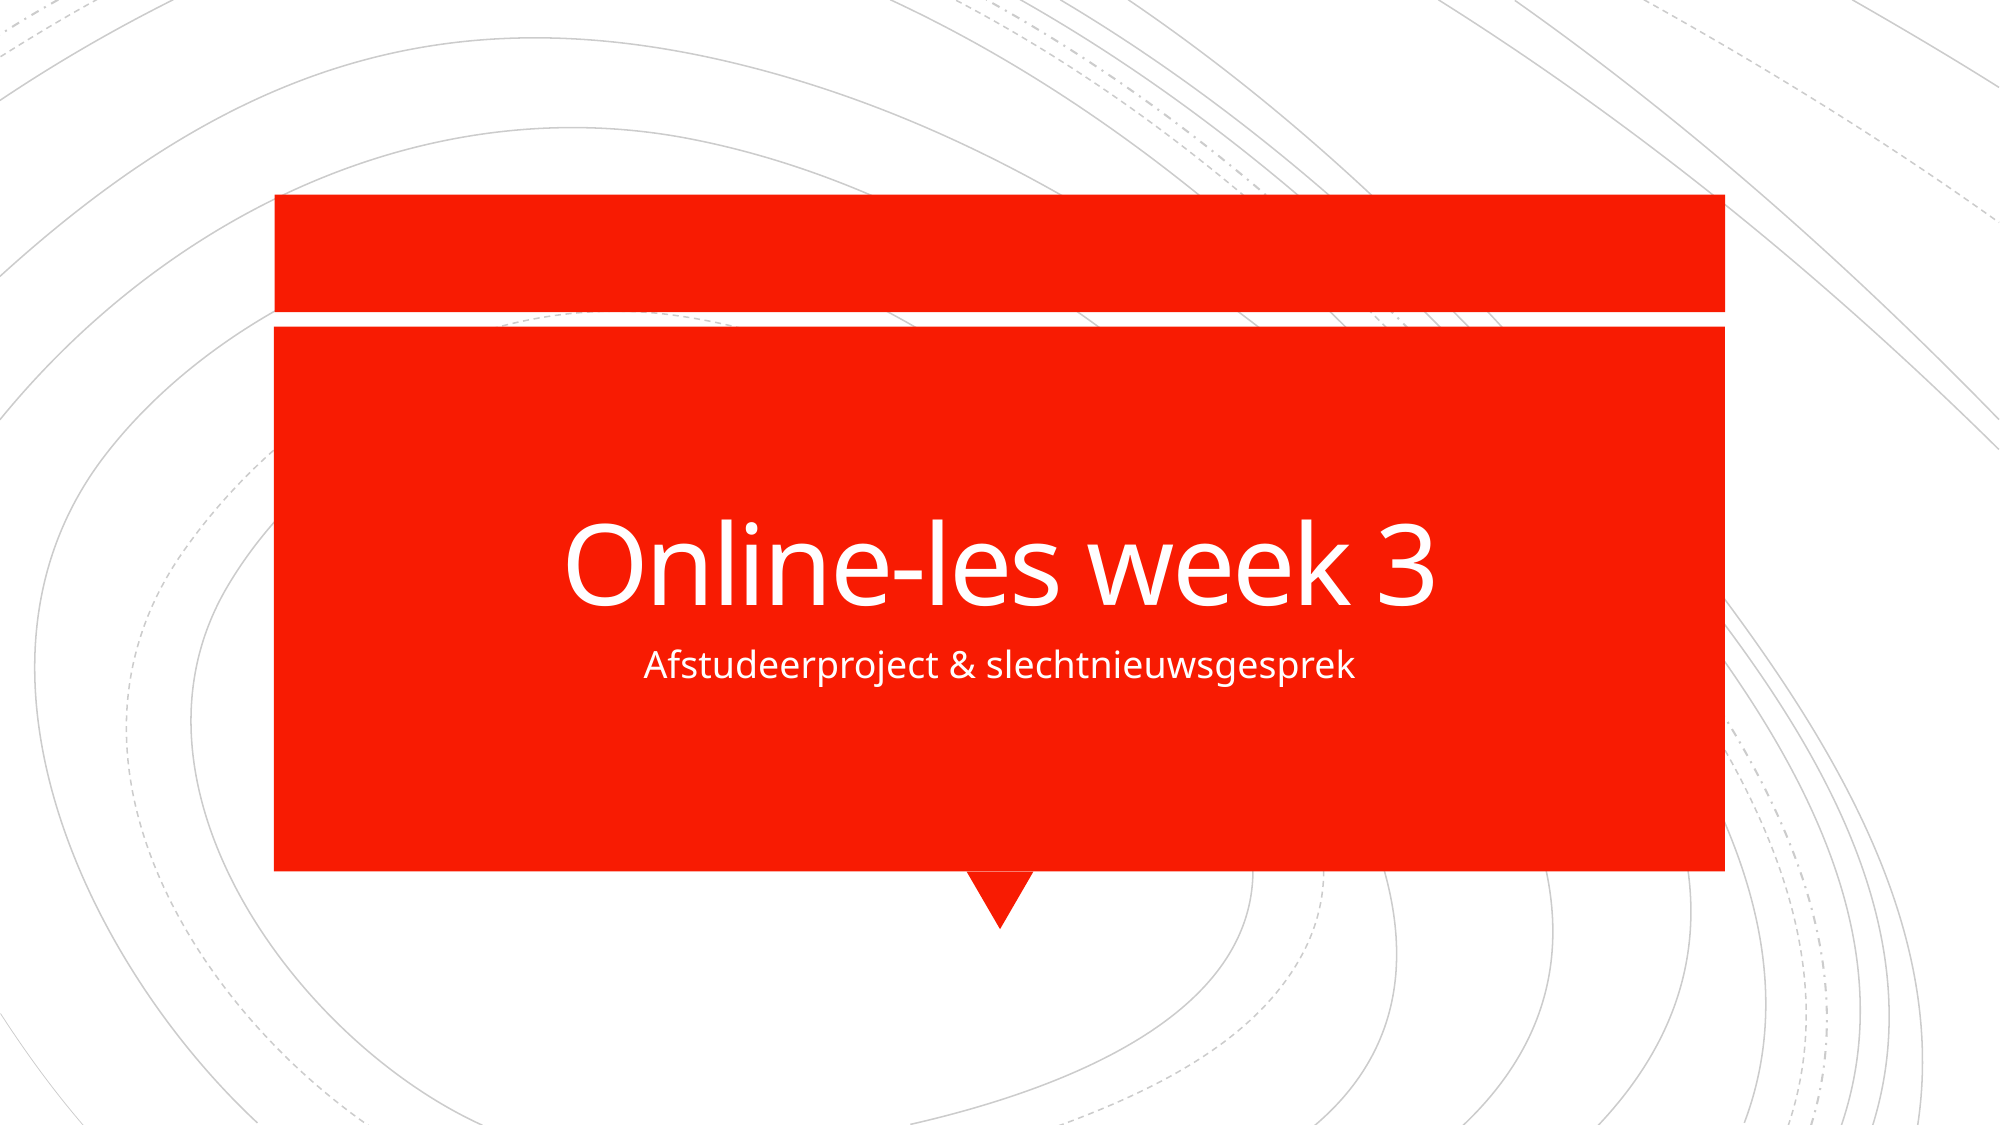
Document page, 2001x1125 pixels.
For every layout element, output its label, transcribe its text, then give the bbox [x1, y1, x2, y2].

title Online-les week 3 [288, 340, 1713, 628]
subtitle Afstudeerproject & slechtnieuwsgesprek [288, 640, 1712, 858]
